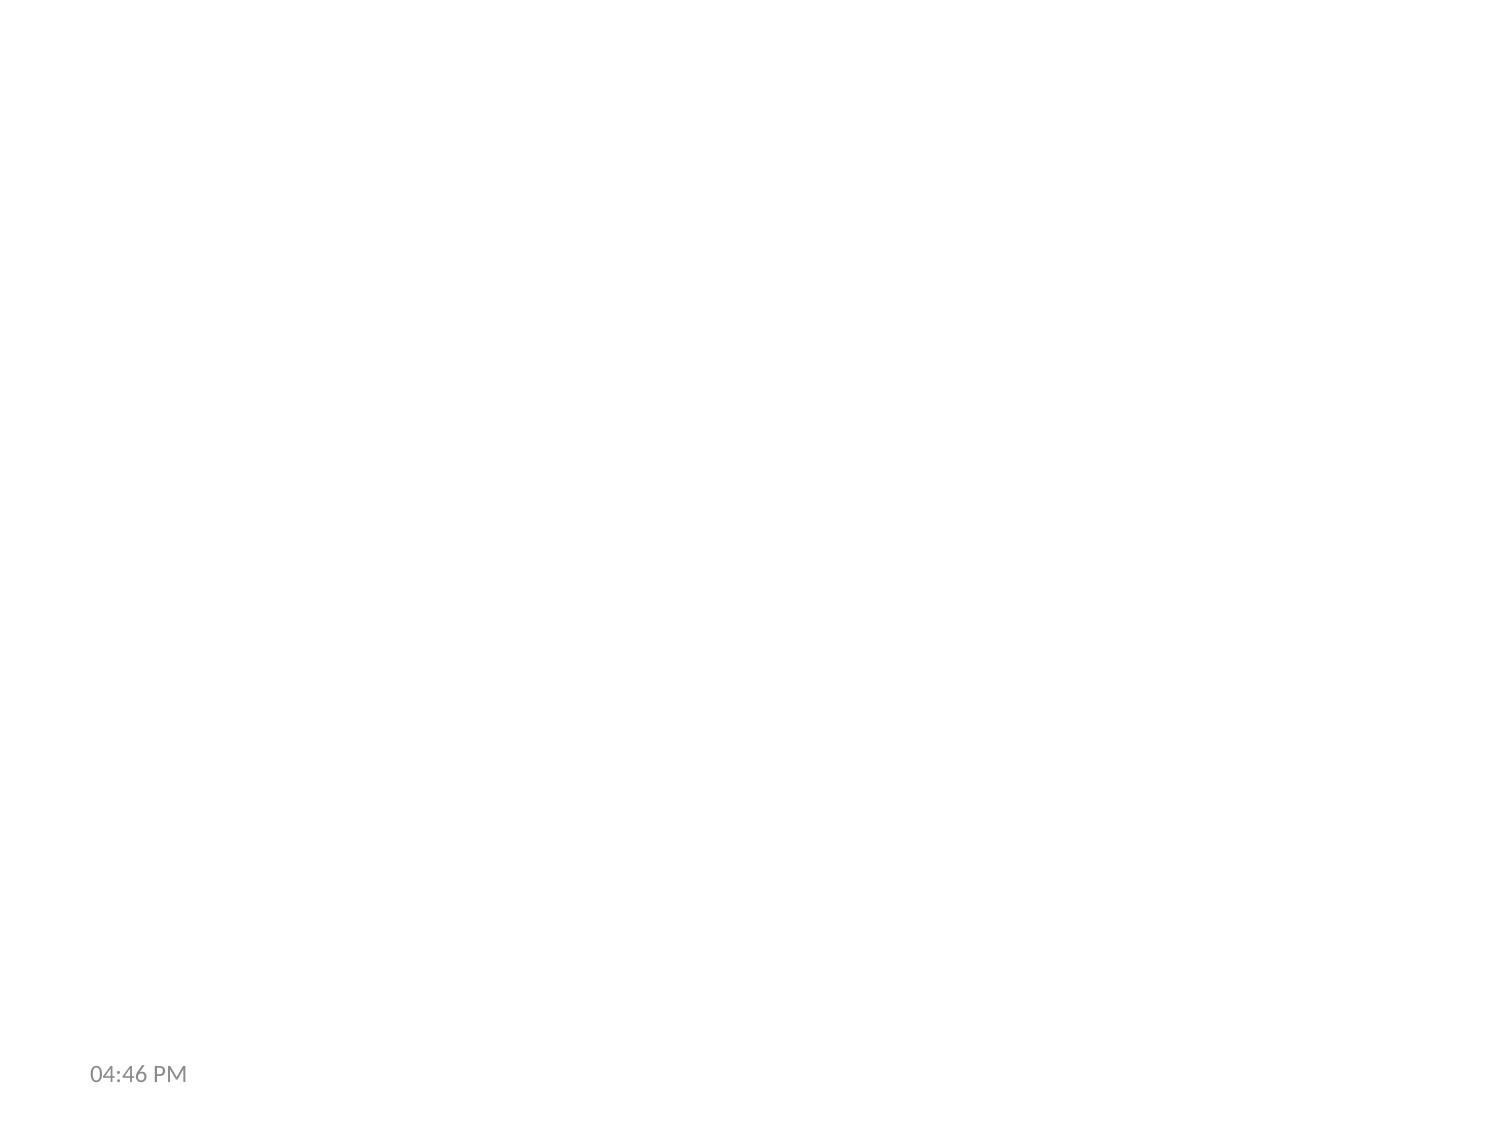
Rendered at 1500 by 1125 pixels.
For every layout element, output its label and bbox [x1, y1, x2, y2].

slide_number [75, 1042, 425, 1103]
